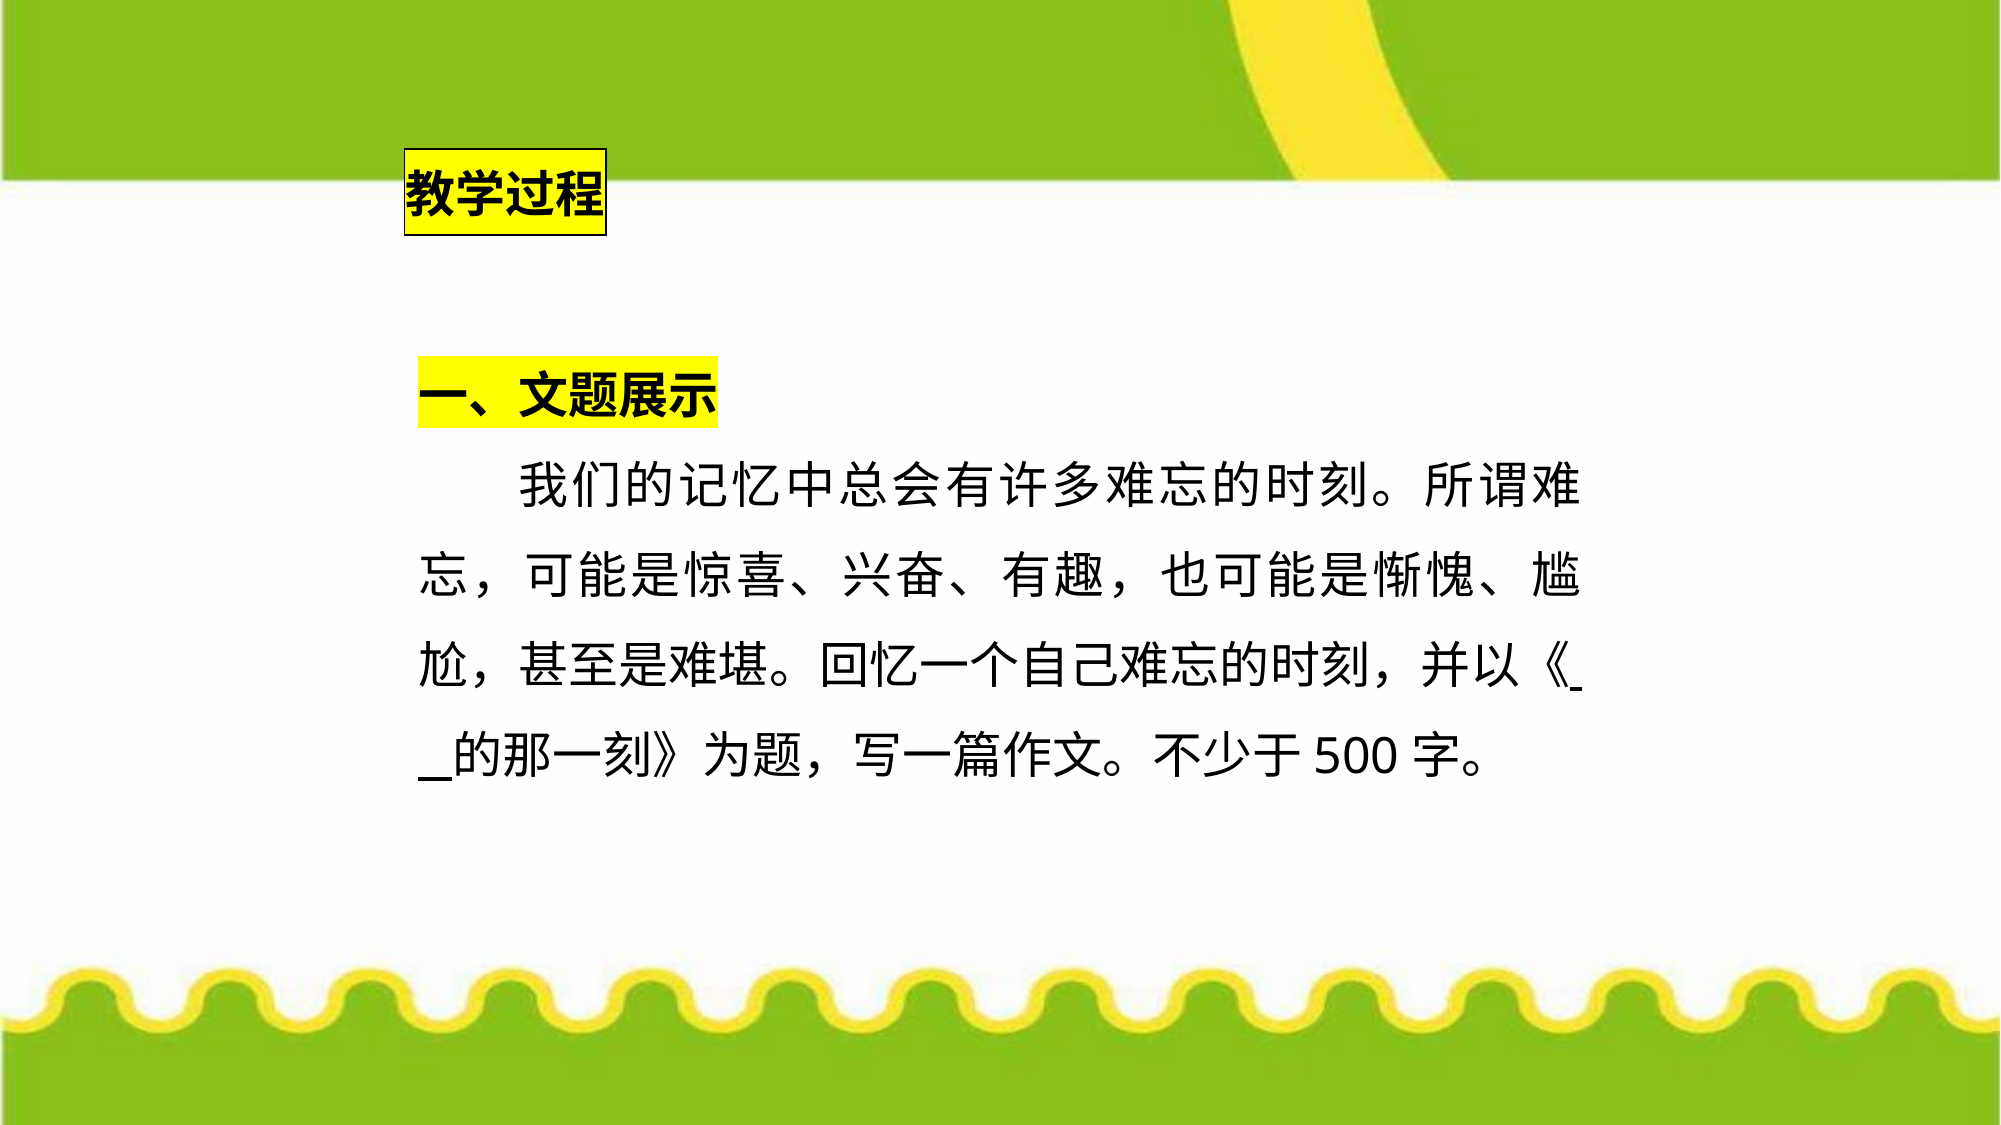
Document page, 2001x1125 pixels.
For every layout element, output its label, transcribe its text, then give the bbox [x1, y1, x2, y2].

text_box 一、文题展示 我们的记忆中总会有许多难忘的时刻。所谓难忘，可能是惊喜、兴奋、有趣，也可能是惭愧、尴尬，甚至是难堪。回忆一个自己难忘的时刻，并以《 的那一刻》为题，写一篇作文。不少于500字。 [403, 326, 1597, 791]
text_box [403, 77, 1506, 241]
picture [0, 0, 2001, 1125]
